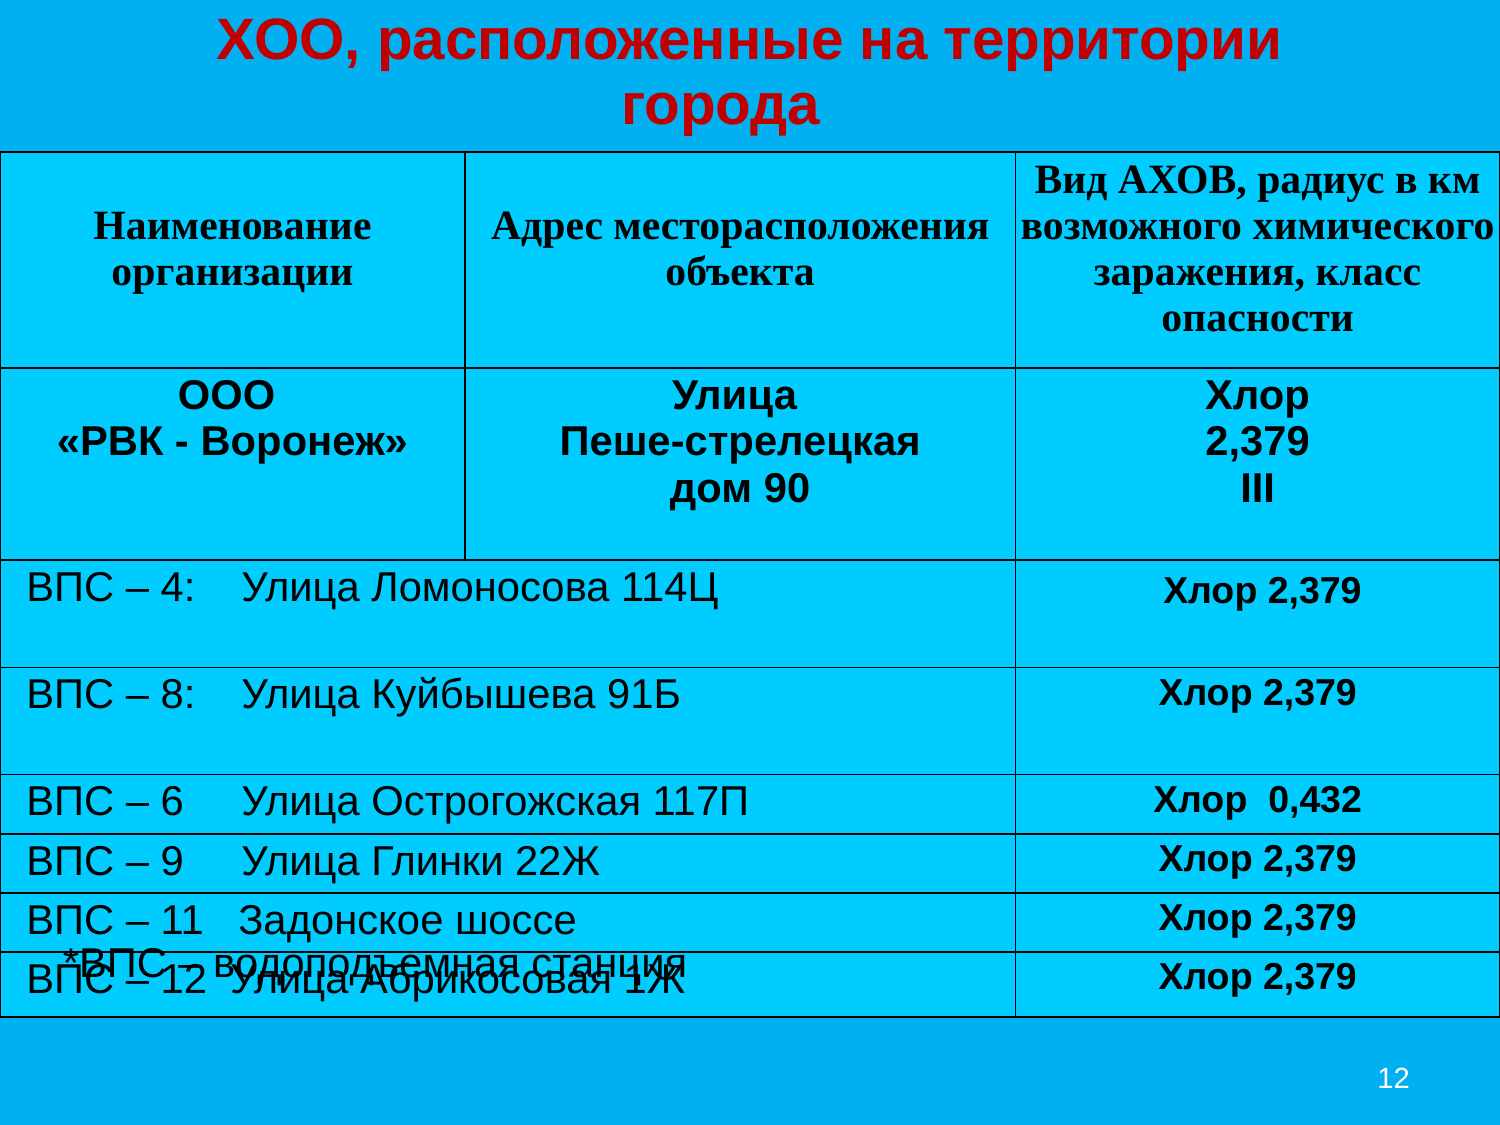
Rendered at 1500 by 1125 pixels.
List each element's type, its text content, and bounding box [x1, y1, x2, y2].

table_cell Хлор 2,379 III [1016, 369, 1499, 559]
table_header Вид АХОВ, радиус в км возможного химического заражения, класс опасности [1016, 153, 1499, 367]
text_box ХОО, расположенные на территории города [0, 0, 1500, 145]
table_cell ВПС – 6 Улица Острогожская 117П [1, 775, 1015, 833]
table_cell ВПС – 4: Улица Ломоносова 114Ц [1, 561, 1015, 667]
table_cell ВПС – 8: Улица Куйбышева 91Б [1, 668, 1015, 774]
table_cell Хлор 2,379 [1016, 668, 1499, 774]
table_cell ВПС – 12 Улица Абрикосовая 1Ж [1, 953, 1015, 1016]
table_cell ВПС – 9 Улица Глинки 22Ж [1, 835, 1015, 892]
table_cell ВПС – 11 Задонское шоссе [1, 894, 1015, 951]
table_cell Хлор 2,379 [1016, 561, 1499, 667]
table_cell ООО «РВК - Воронеж» [1, 369, 464, 559]
text_box *ВПС – водоподъемная станция [0, 928, 750, 994]
table_cell Хлор 2,379 [1016, 953, 1499, 1016]
table_cell Хлор 0,432 [1016, 775, 1499, 833]
table_cell Улица Пеше-стрелецкая дом 90 [466, 369, 1015, 559]
table_cell Хлор 2,379 [1016, 894, 1499, 951]
table_header Адрес месторасположения объекта [466, 153, 1015, 367]
table_header Наименование организации [1, 153, 464, 367]
table_cell Хлор 2,379 [1016, 835, 1499, 892]
slide_number 12 [1074, 1024, 1425, 1103]
